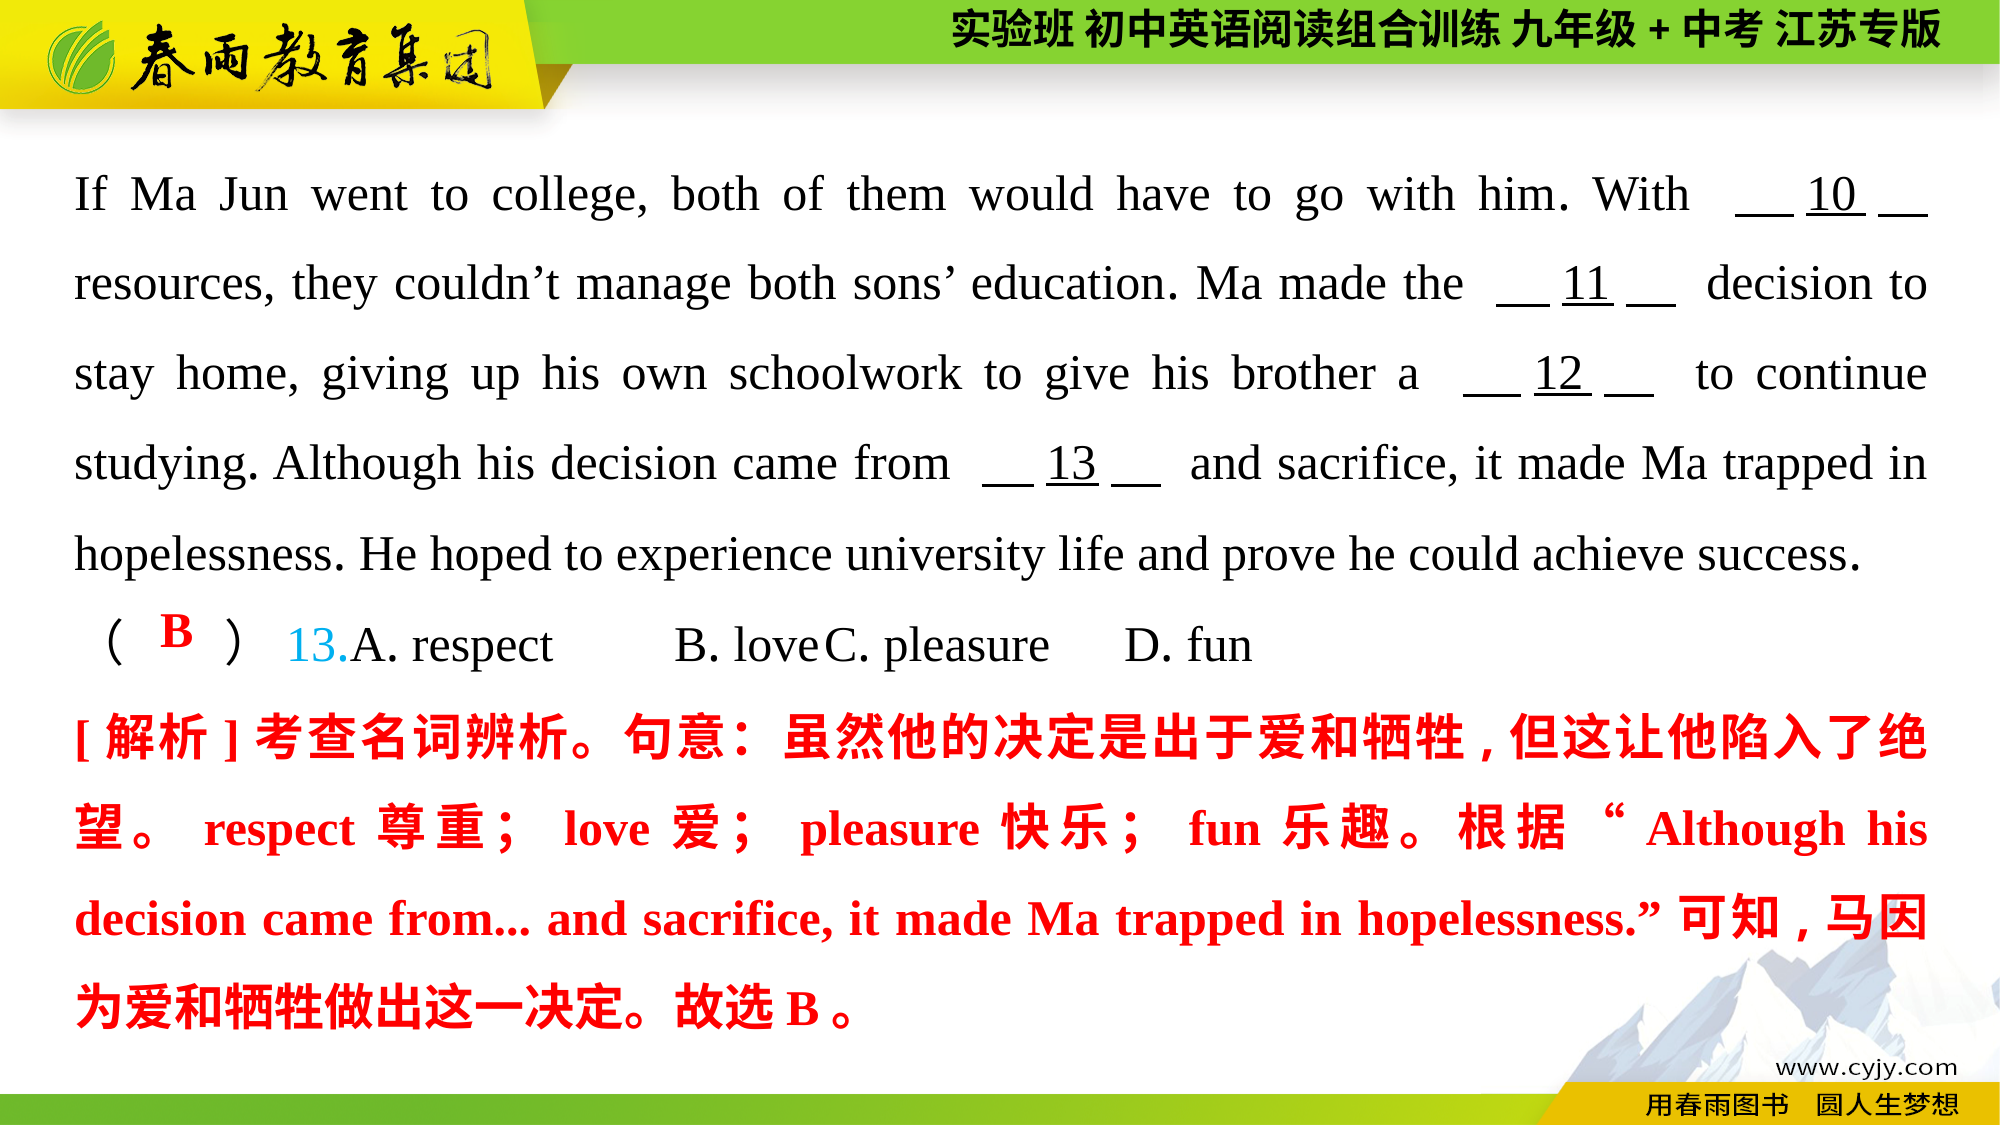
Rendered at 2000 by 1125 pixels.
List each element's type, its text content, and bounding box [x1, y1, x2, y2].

text_box [解析]考查名词辨析。句意：虽然他的决定是出于爱和牺牲,但这让他陷入了绝望。respect尊重；love爱；pleasure快乐；fun乐趣。根据“Although his decision came from... and sacrifice, it made Ma trapped in hopelessness.”可知,马因为爱和牺牲做出这一决定。故选B。 [59, 667, 1944, 1043]
picture [0, 0, 2000, 1125]
text_box B [145, 590, 209, 666]
text_box （ ）13.A. respect B. love C. pleasure D. fun [59, 574, 1944, 667]
list If Ma Jun went to college, both of them would have to go with him. With 10 resources, they couldn’t manage both sons’ education. Ma made the 11 decision to stay home, giving up his own schoolwork to give his brother a 12 to continue studying. Although his decision came from 13 and sacrifice, it made Ma trapped in hopelessness. He hoped to experience university life and prove he could achieve success. [59, 122, 1944, 574]
